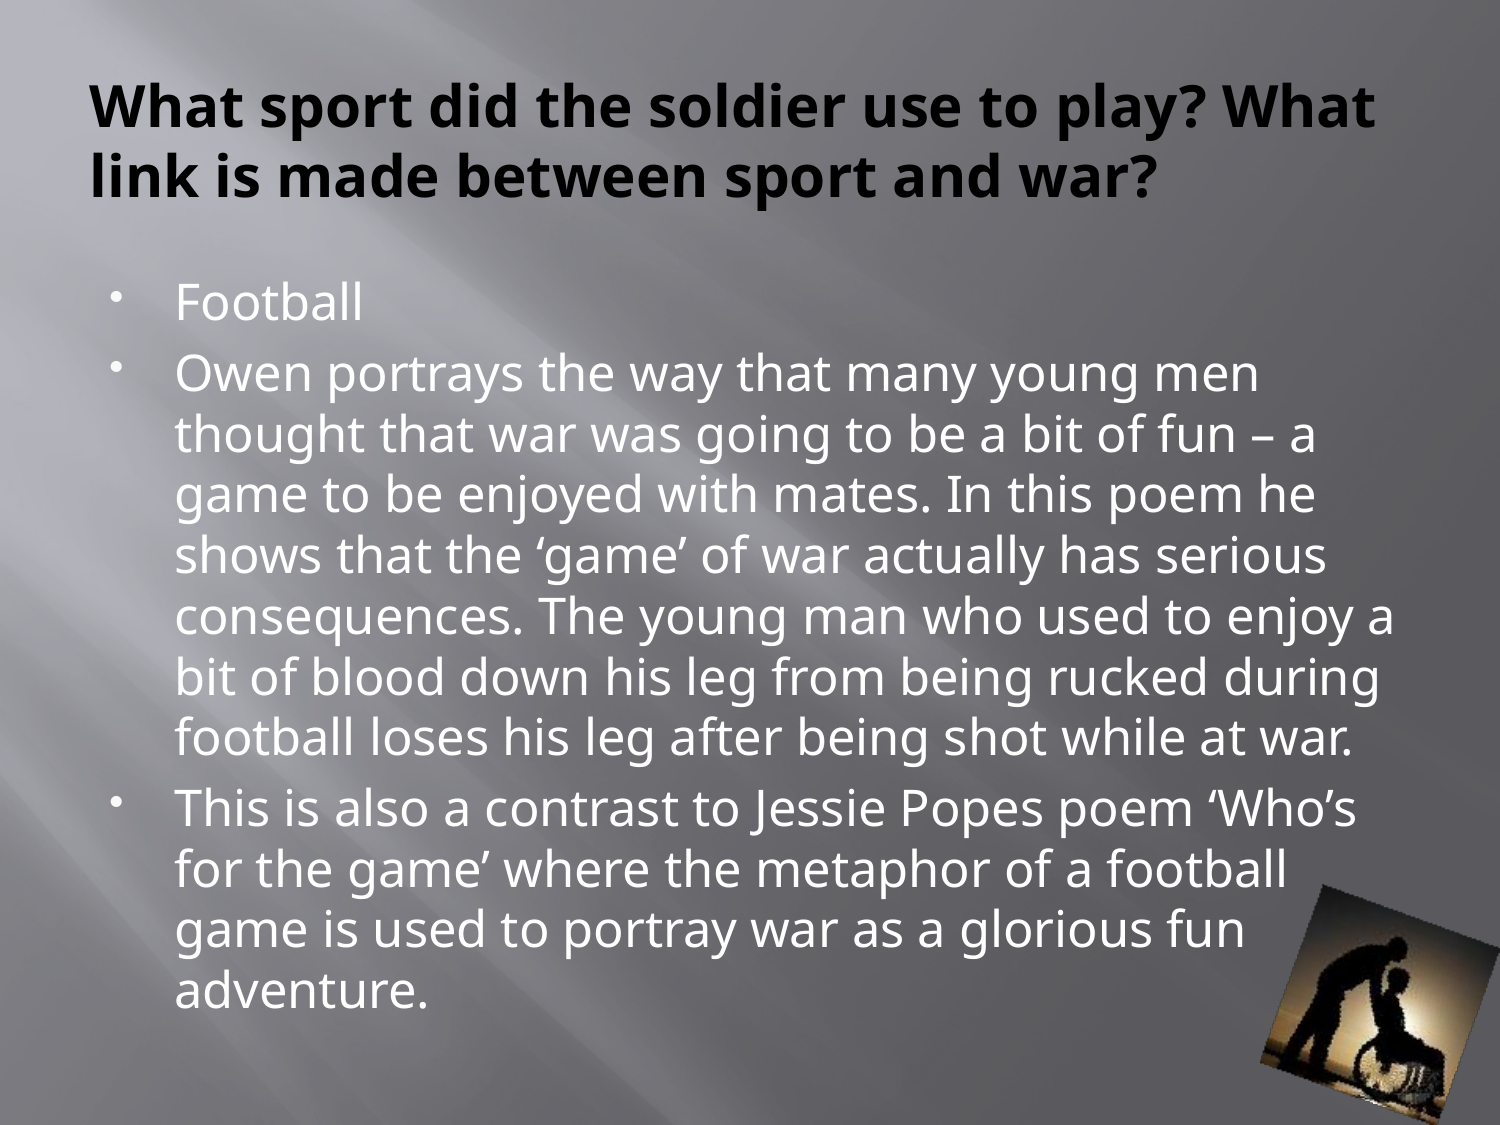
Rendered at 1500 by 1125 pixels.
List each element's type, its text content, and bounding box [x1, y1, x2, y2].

picture [1260, 885, 1500, 1125]
list Football Owen portrays the way that many young men thought that war was going to be a bit of fun – a game to be enjoyed with mates. In this poem he shows that the ‘game’ of war actually has serious consequences. The young man who used to enjoy a bit of blood down his leg from being rucked during football loses his leg after being shot while at war. This is also a contrast to Jessie Popes poem ‘Who’s for the game’ where the metaphor of a football game is used to portray war as a glorious fun adventure. [75, 262, 1425, 1035]
title What sport did the soldier use to play? What link is made between sport and war? [75, 45, 1425, 233]
